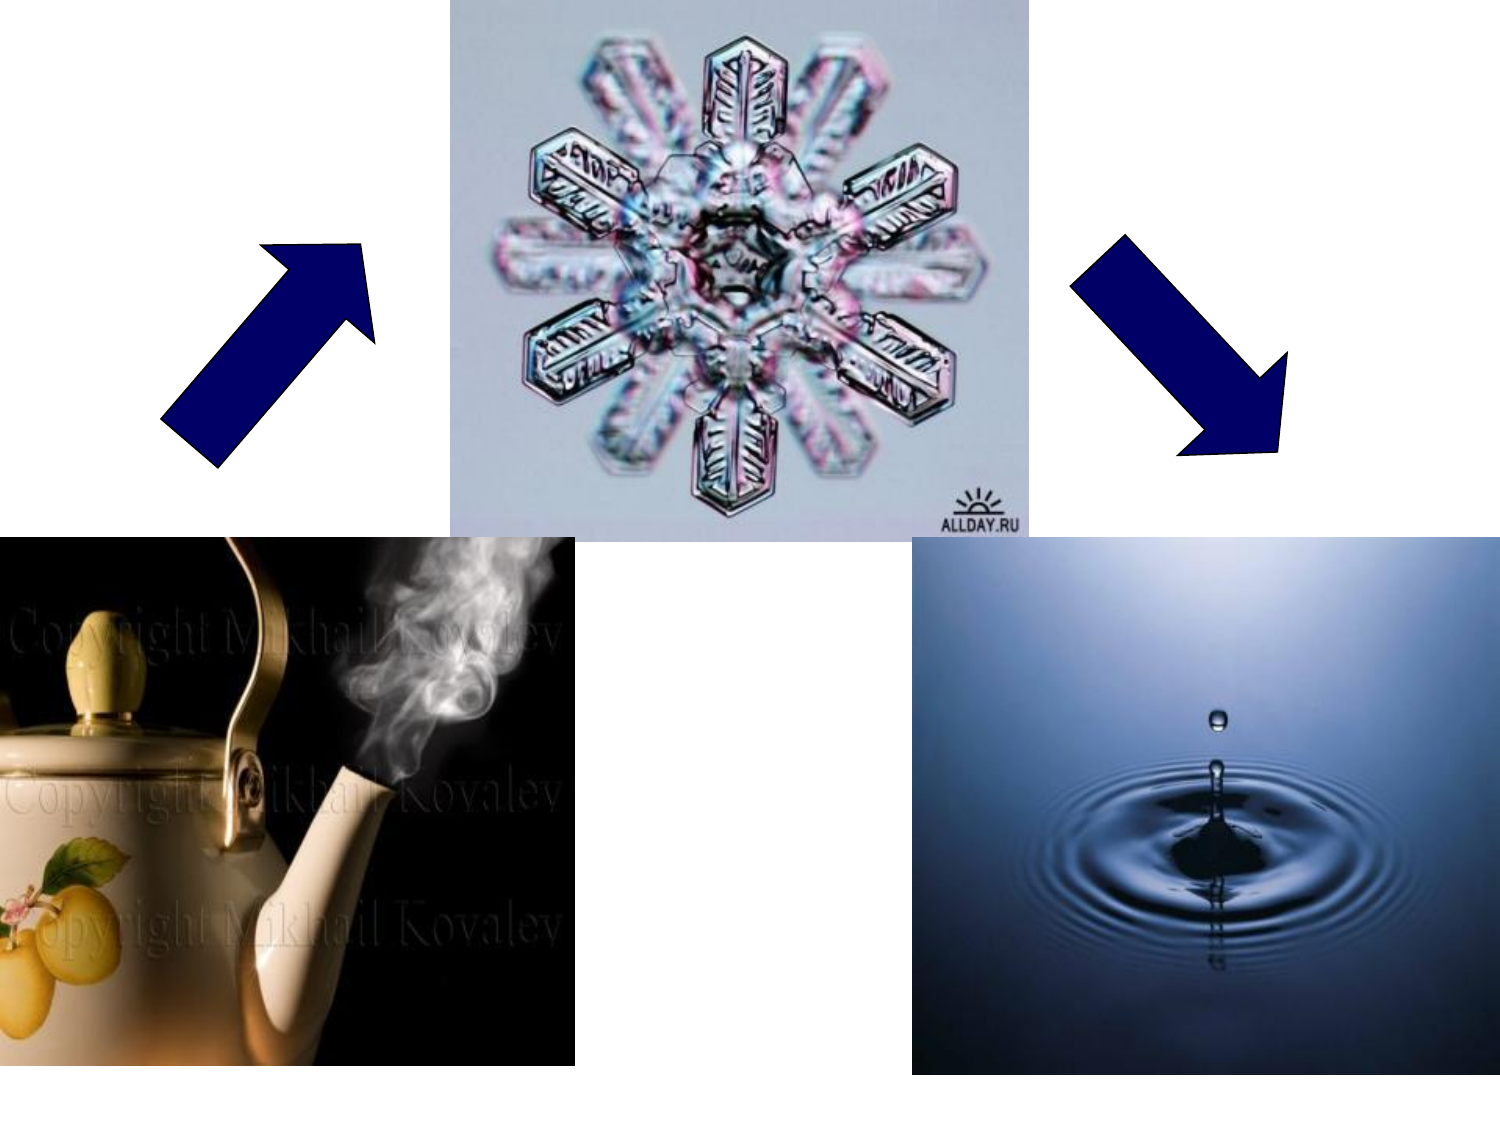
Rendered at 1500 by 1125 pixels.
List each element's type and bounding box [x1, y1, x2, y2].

text_box [160, 244, 375, 468]
picture [0, 0, 1500, 1076]
text_box [1070, 234, 1288, 456]
